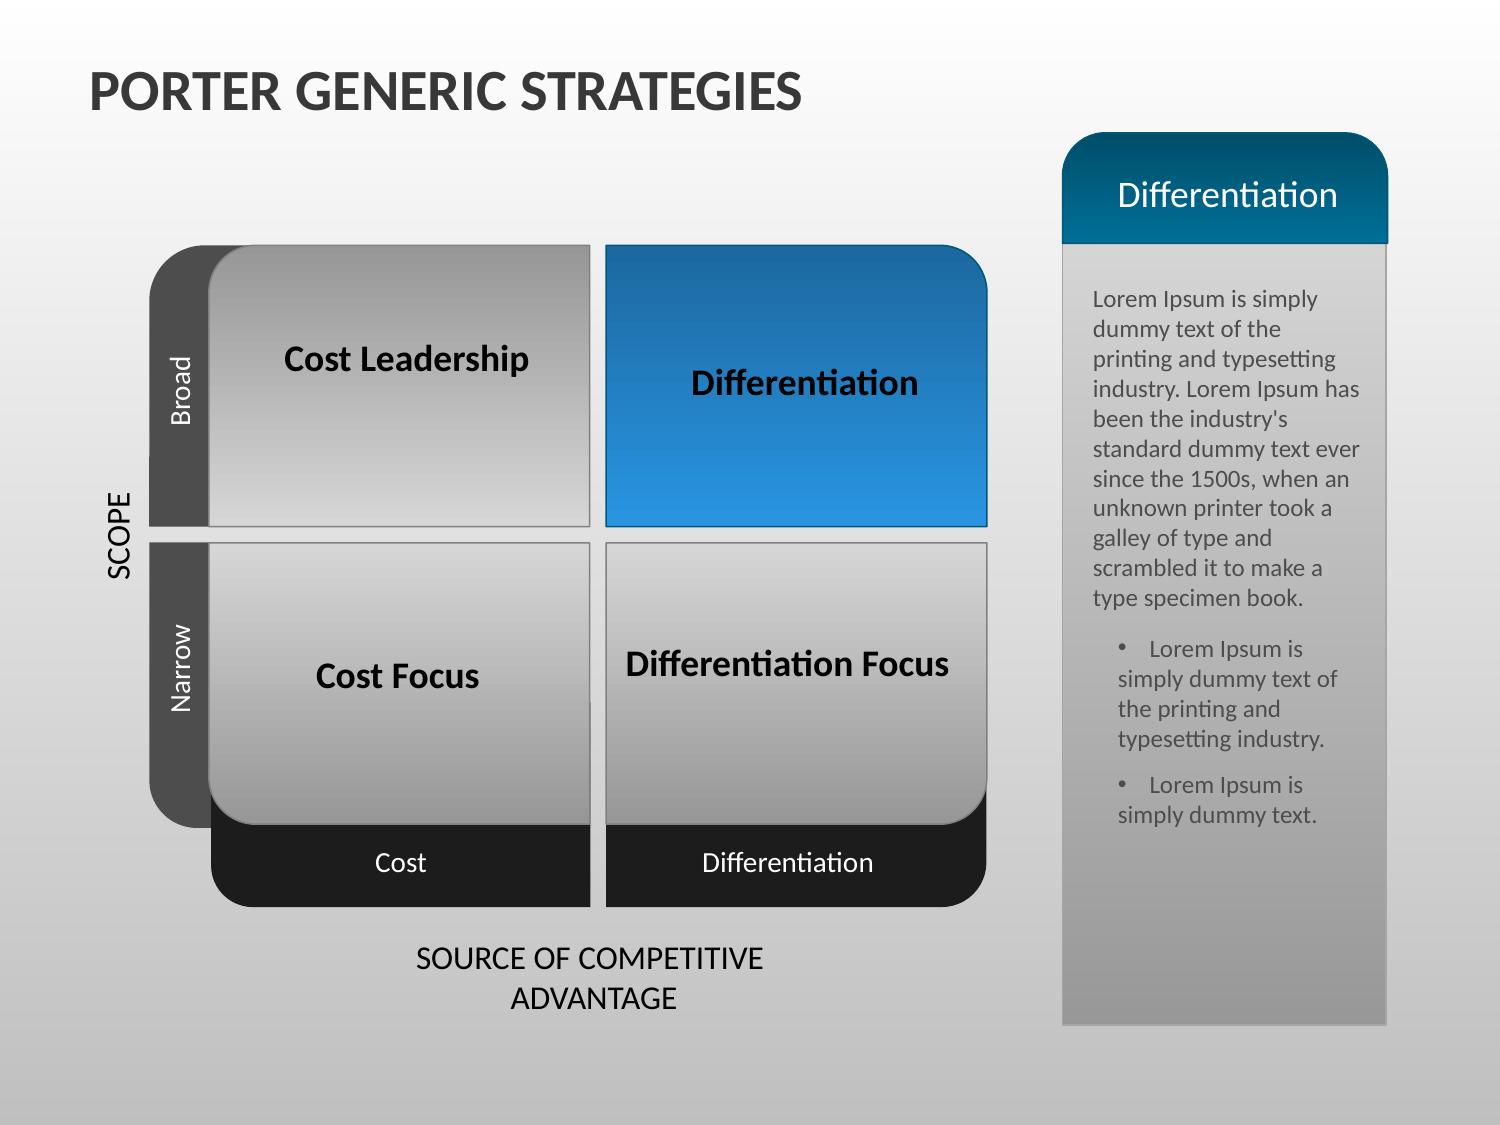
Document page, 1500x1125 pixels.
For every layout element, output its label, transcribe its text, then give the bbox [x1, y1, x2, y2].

text_box [604, 787, 989, 910]
text_box [147, 243, 247, 529]
text_box [1060, 130, 1390, 246]
text_box [1060, 245, 1388, 1027]
text_box Lorem Ipsum is simply dummy text. [1103, 761, 1381, 837]
text_box SCOPE [88, 453, 144, 620]
text_box Cost Focus [256, 643, 540, 704]
text_box [147, 540, 208, 831]
text_box [206, 540, 592, 827]
text_box [604, 243, 990, 529]
text_box Narrow [153, 586, 204, 752]
text_box Differentiation [654, 350, 956, 411]
text_box Differentiation [618, 836, 958, 887]
text_box SOURCE OF COMPETITIVE ADVANTAGE [220, 928, 968, 1024]
text_box Lorem Ipsum is simply dummy text of the printing and typesetting industry. [1103, 624, 1371, 760]
text_box Differentiation [1074, 162, 1382, 223]
text_box [604, 540, 990, 827]
text_box Cost Leadership [268, 326, 546, 386]
text_box PORTER GENERIC STRATEGIES [75, 37, 850, 138]
text_box [208, 700, 593, 910]
text_box Cost [328, 836, 474, 887]
text_box Lorem Ipsum is simply dummy text of the printing and typesetting industry. Lorem Ipsum has been the industry's standard dummy text ever since the 1500s, when an unknown printer took a galley of type and scrambled it to make a type specimen book. [1078, 275, 1378, 620]
text_box [206, 243, 592, 529]
text_box Broad [153, 308, 204, 475]
text_box Differentiation Focus [606, 631, 970, 691]
